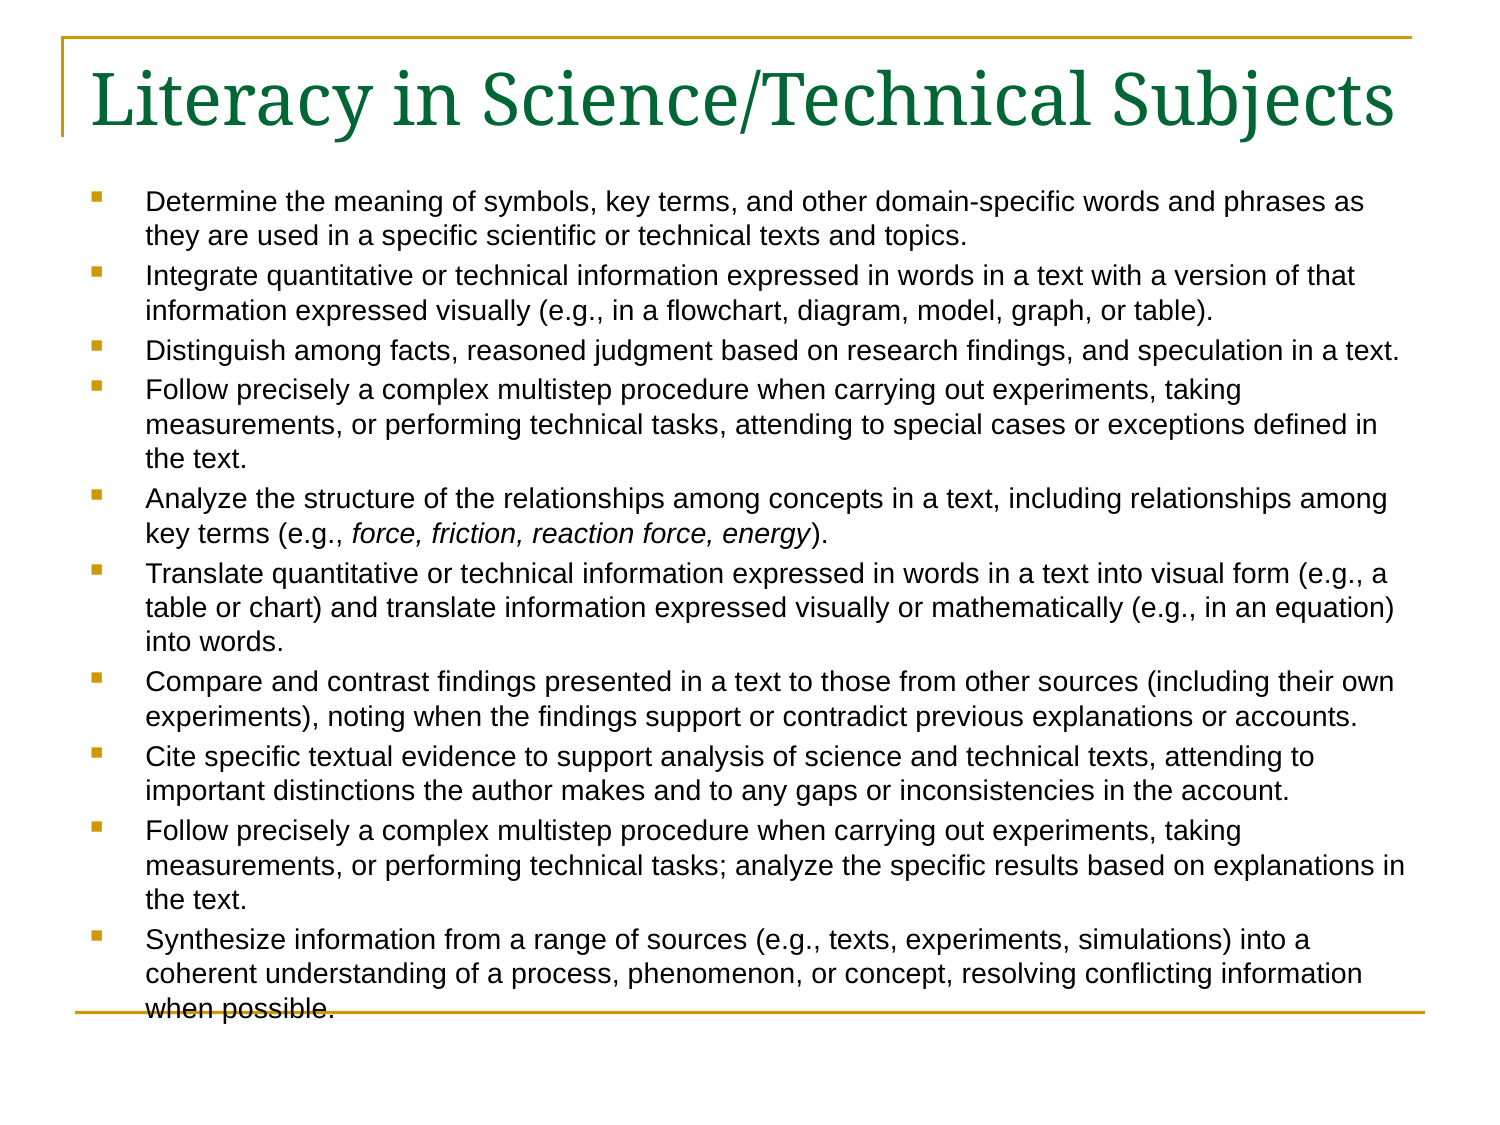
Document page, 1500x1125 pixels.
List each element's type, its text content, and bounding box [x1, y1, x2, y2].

title Literacy in Science/Technical Subjects [74, 45, 1426, 174]
list Determine the meaning of symbols, key terms, and other domain-specific words and phrases as they are used in a specific scientific or technical texts and topics. Integrate quantitative or technical information expressed in words in a text with a version of that information expressed visually (e.g., in a flowchart, diagram, model, graph, or table). Distinguish among facts, reasoned judgment based on research findings, and speculation in a text. Follow precisely a complex multistep procedure when carrying out experiments, taking measurements, or performing technical tasks, attending to special cases or exceptions defined in the text. Analyze the structure of the relationships among concepts in a text, including relationships among key terms (e.g., force, friction, reaction force, energy). Translate quantitative or technical information expressed in words in a text into visual form (e.g., a table or chart) and translate information expressed visually or mathematically (e.g., in an equation) into words. Compare and contrast findings presented in a text to those from other sources (including their own experiments), noting when the findings support or contradict previous explanations or accounts. Cite specific textual evidence to support analysis of science and technical texts, attending to important distinctions the author makes and to any gaps or inconsistencies in the account. Follow precisely a complex multistep procedure when carrying out experiments, taking measurements, or performing technical tasks; analyze the specific results based on explanations in the text. Synthesize information from a range of sources (e.g., texts, experiments, simulations) into a coherent understanding of a process, phenomenon, or concept, resolving conflicting information when possible. [74, 174, 1426, 1101]
